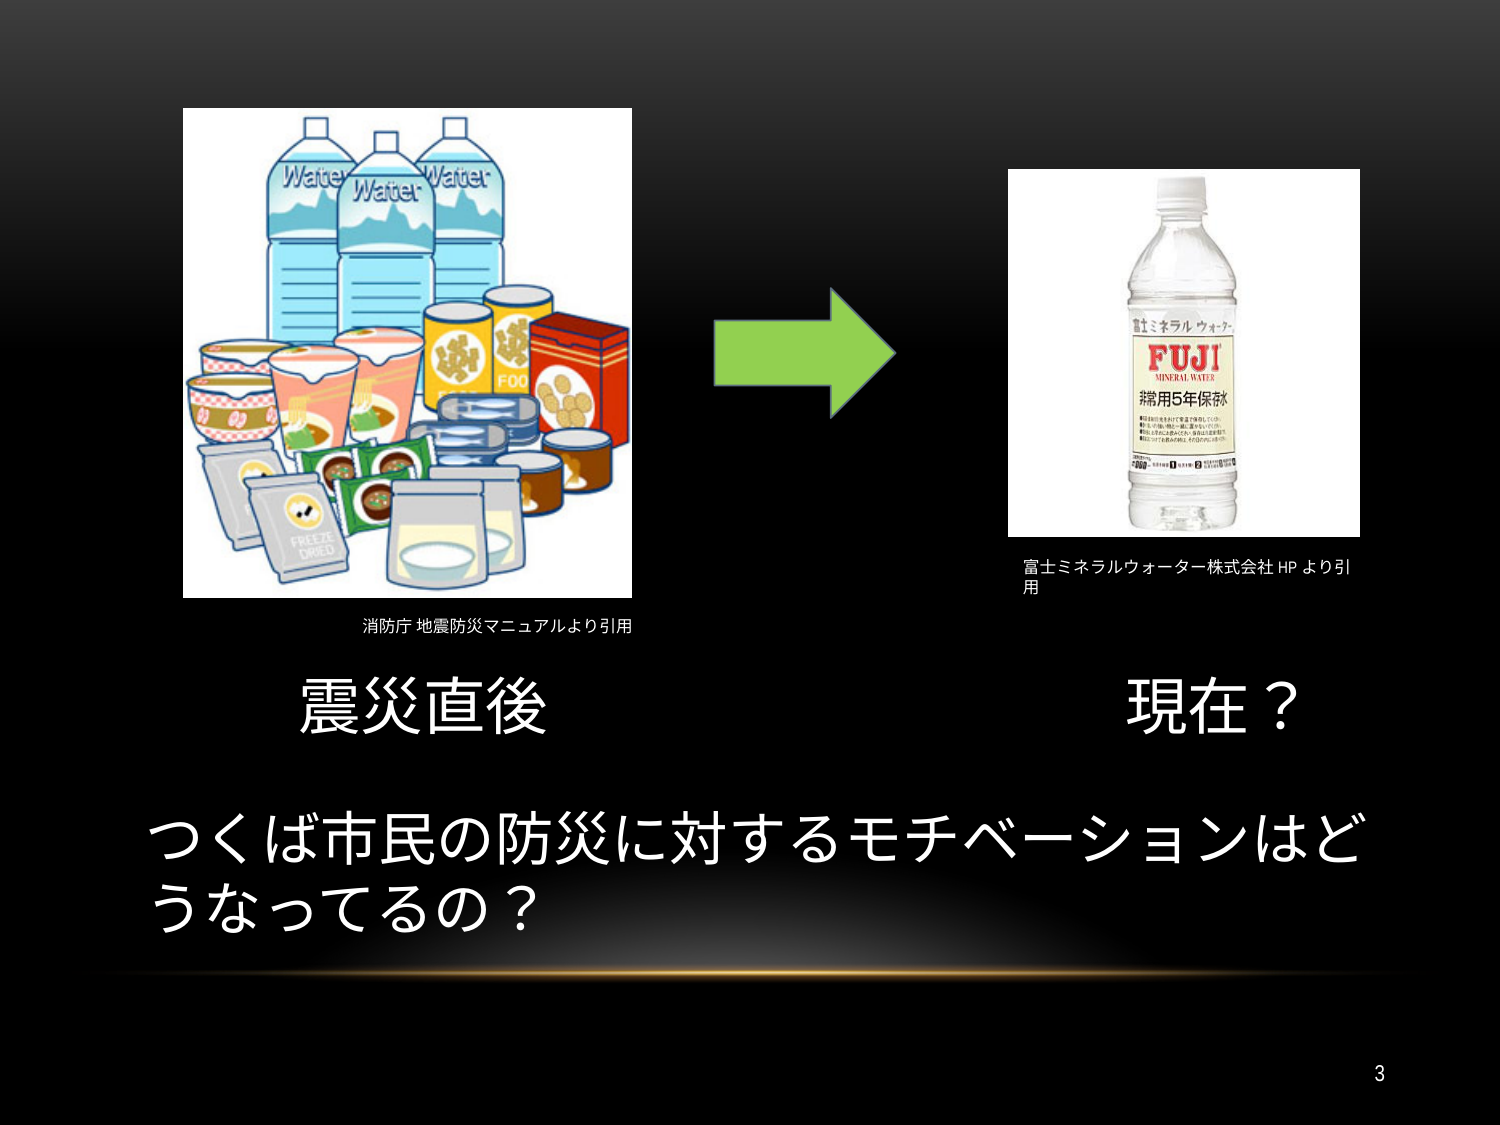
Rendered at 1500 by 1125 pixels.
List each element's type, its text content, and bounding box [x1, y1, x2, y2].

picture [0, 0, 1500, 1125]
text_box 富士ミネラルウォーター株式会社HPより引用 [1008, 549, 1376, 605]
text_box つくば市民の防災に対するモチベーションはどうなってるの？ [130, 795, 1409, 950]
text_box [713, 287, 897, 419]
text_box 現在？ [1078, 659, 1360, 750]
slide_number 3 [1237, 1042, 1400, 1103]
text_box 震災直後 [282, 659, 564, 750]
text_box 消防庁 地震防災マニュアルより引用 [347, 608, 650, 644]
